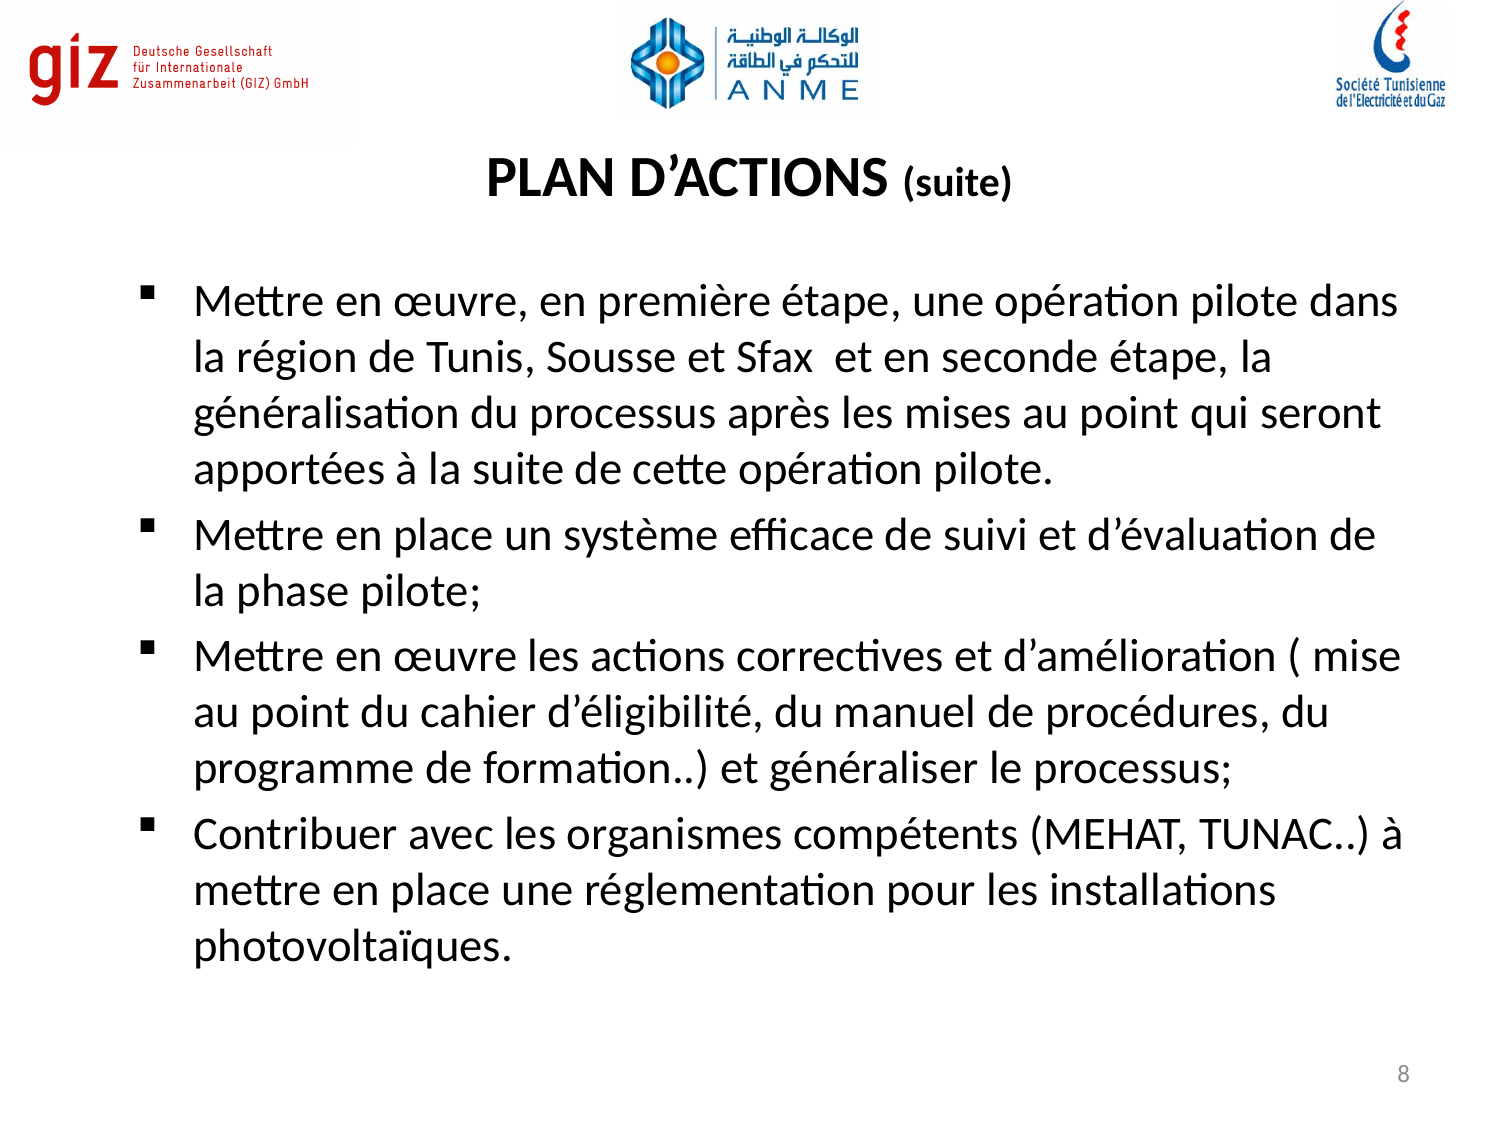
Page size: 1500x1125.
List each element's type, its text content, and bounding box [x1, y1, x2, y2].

picture [1312, 0, 1474, 108]
list Mettre en œuvre, en première étape, une opération pilote dans la région de Tunis, Sousse et Sfax et en seconde étape, la généralisation du processus après les mises au point qui seront apportées à la suite de cette opération pilote. Mettre en place un système efficace de suivi et d’évaluation de la phase pilote; Mettre en œuvre les actions correctives et d’amélioration ( mise au point du cahier d’éligibilité, du manuel de procédures, du programme de formation..) et généraliser le processus; Contribuer avec les organismes compétents (MEHAT, TUNAC..) à mettre en place une réglementation pour les installations photovoltaïques. [74, 262, 1426, 1006]
title PLAN D’ACTIONS (suite) [74, 113, 1426, 233]
slide_number 8 [1074, 1042, 1425, 1103]
picture [622, 0, 880, 113]
picture [0, 0, 354, 147]
